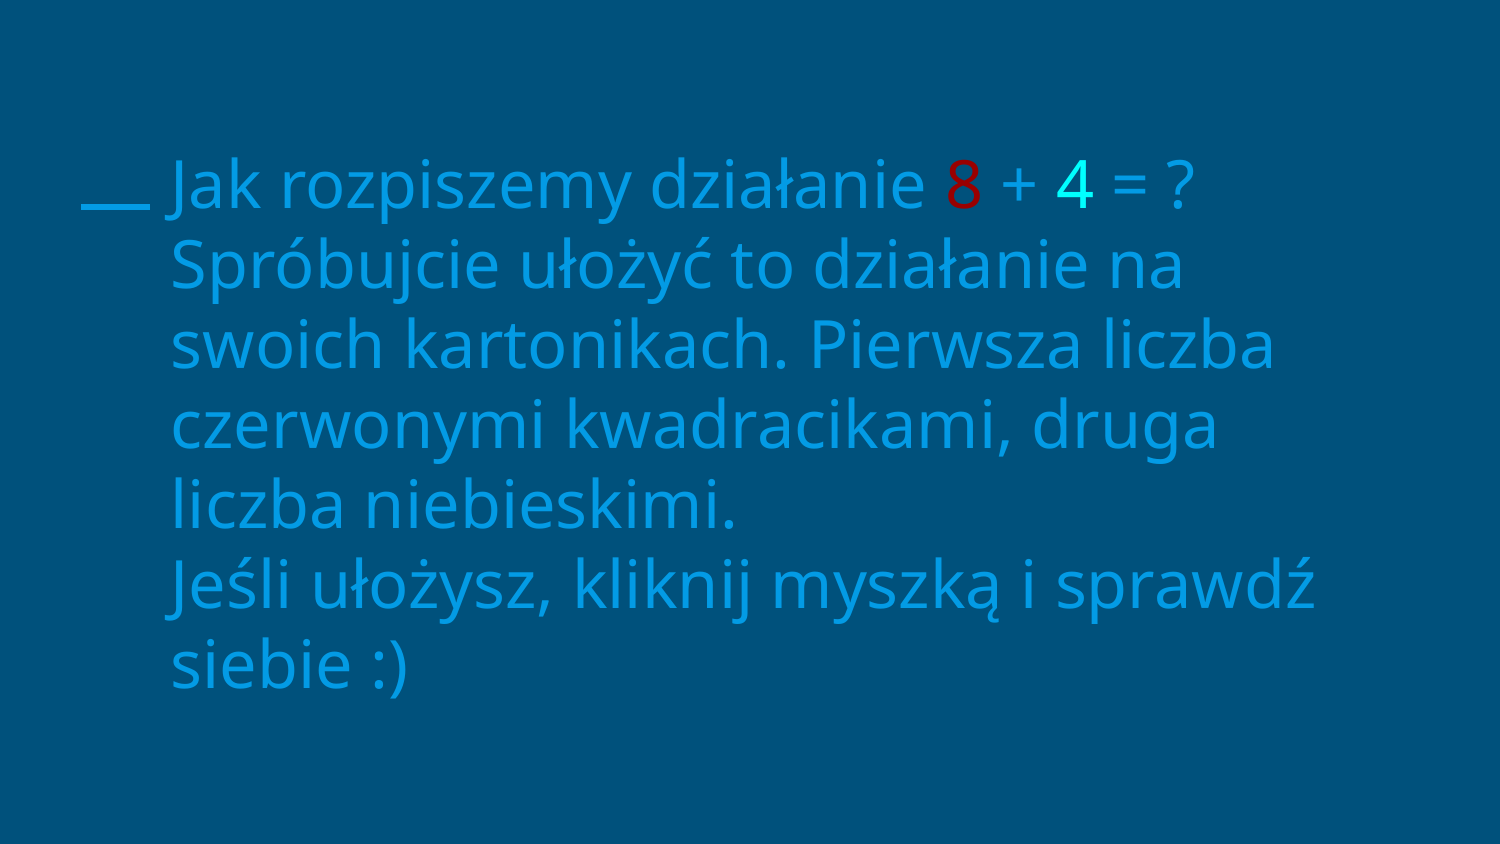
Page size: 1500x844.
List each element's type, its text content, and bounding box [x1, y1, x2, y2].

text_box Jak rozpiszemy działanie 8 + 4 = ? Spróbujcie ułożyć to działanie na swoich kartonikach. Pierwsza liczba czerwonymi kwadracikami, druga liczba niebieskimi. Jeśli ułożysz, kliknij myszką i sprawdź siebie :) [155, 126, 1345, 738]
